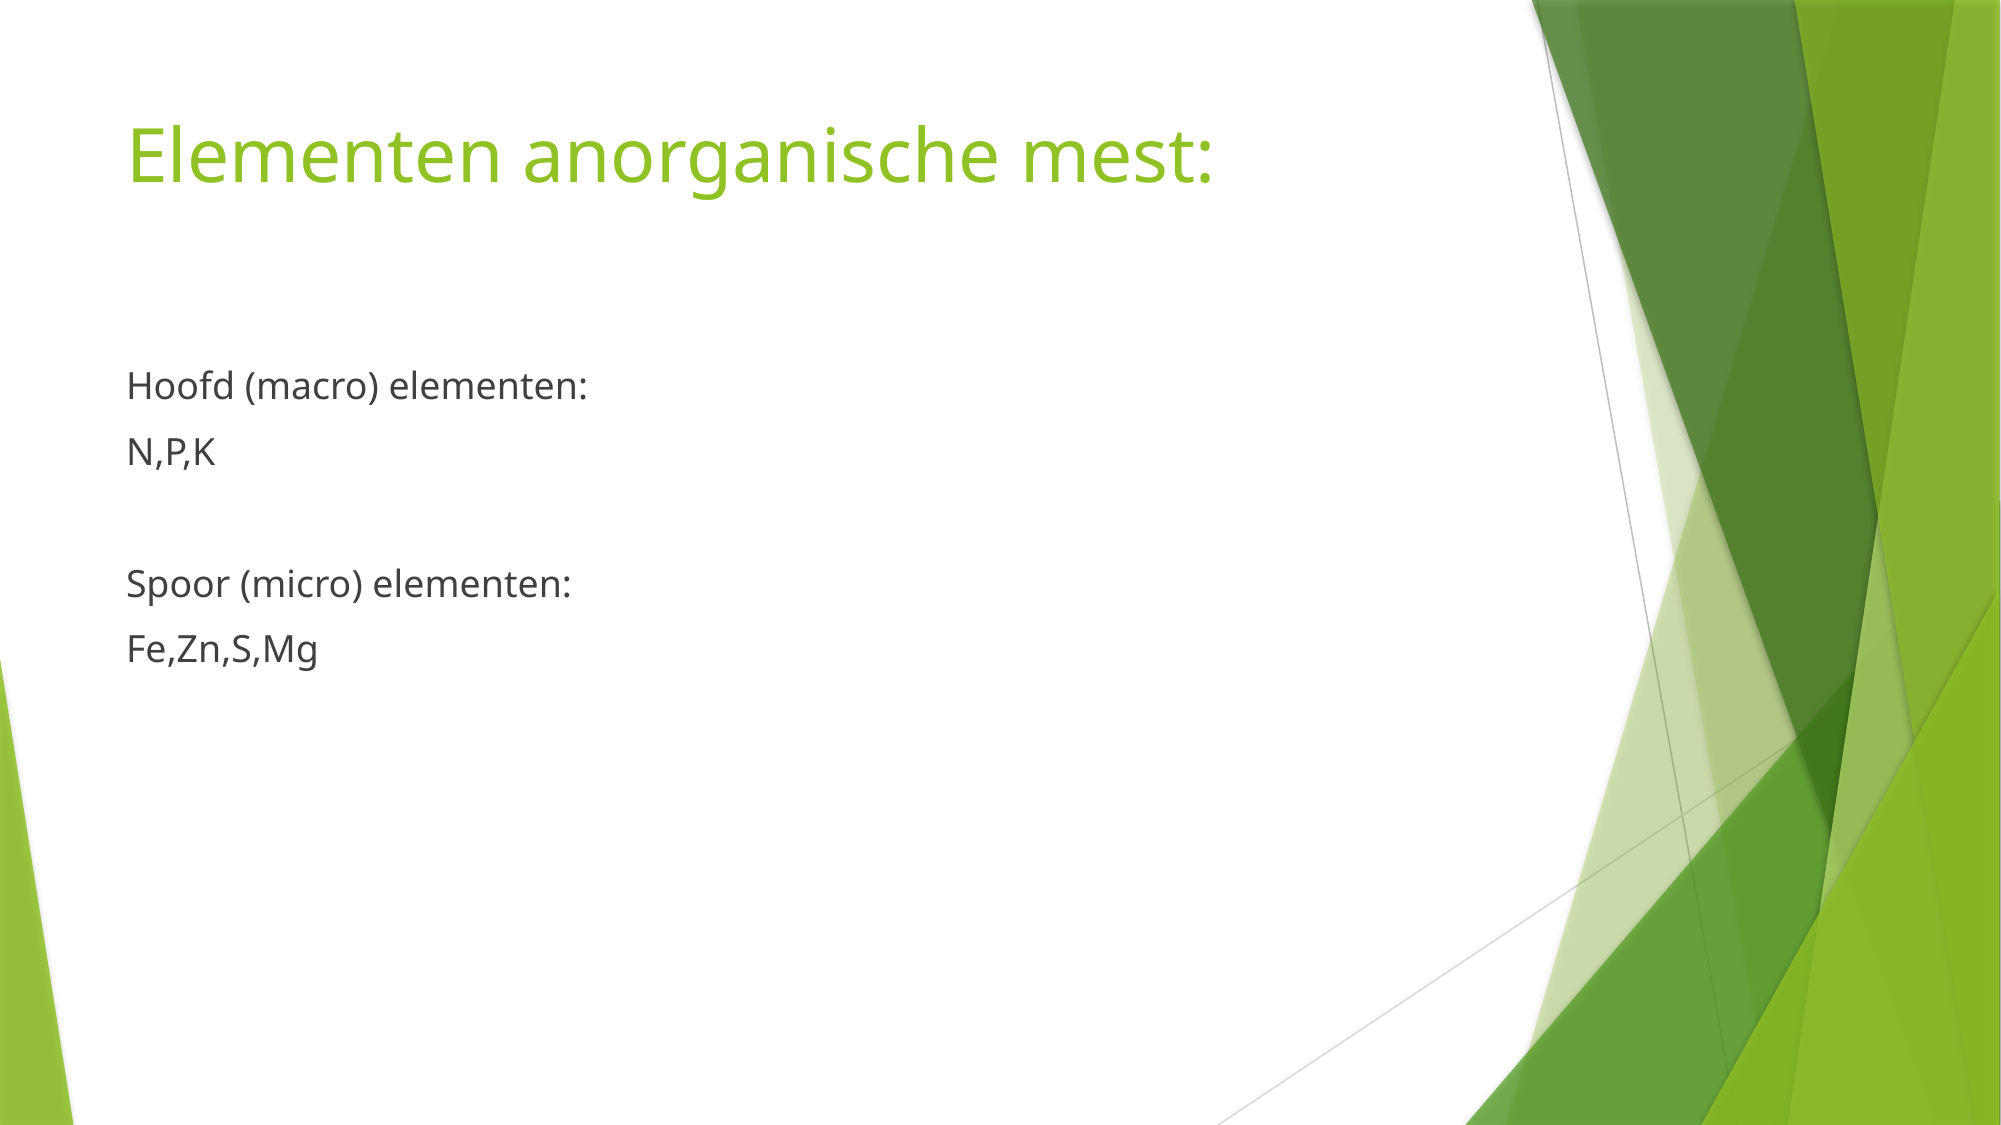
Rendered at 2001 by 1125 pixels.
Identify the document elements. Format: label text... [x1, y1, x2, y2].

title Elementen anorganische mest: [111, 99, 1522, 317]
list Hoofd (macro) elementen: N,P,K Spoor (micro) elementen: Fe,Zn,S,Mg [111, 354, 1522, 992]
